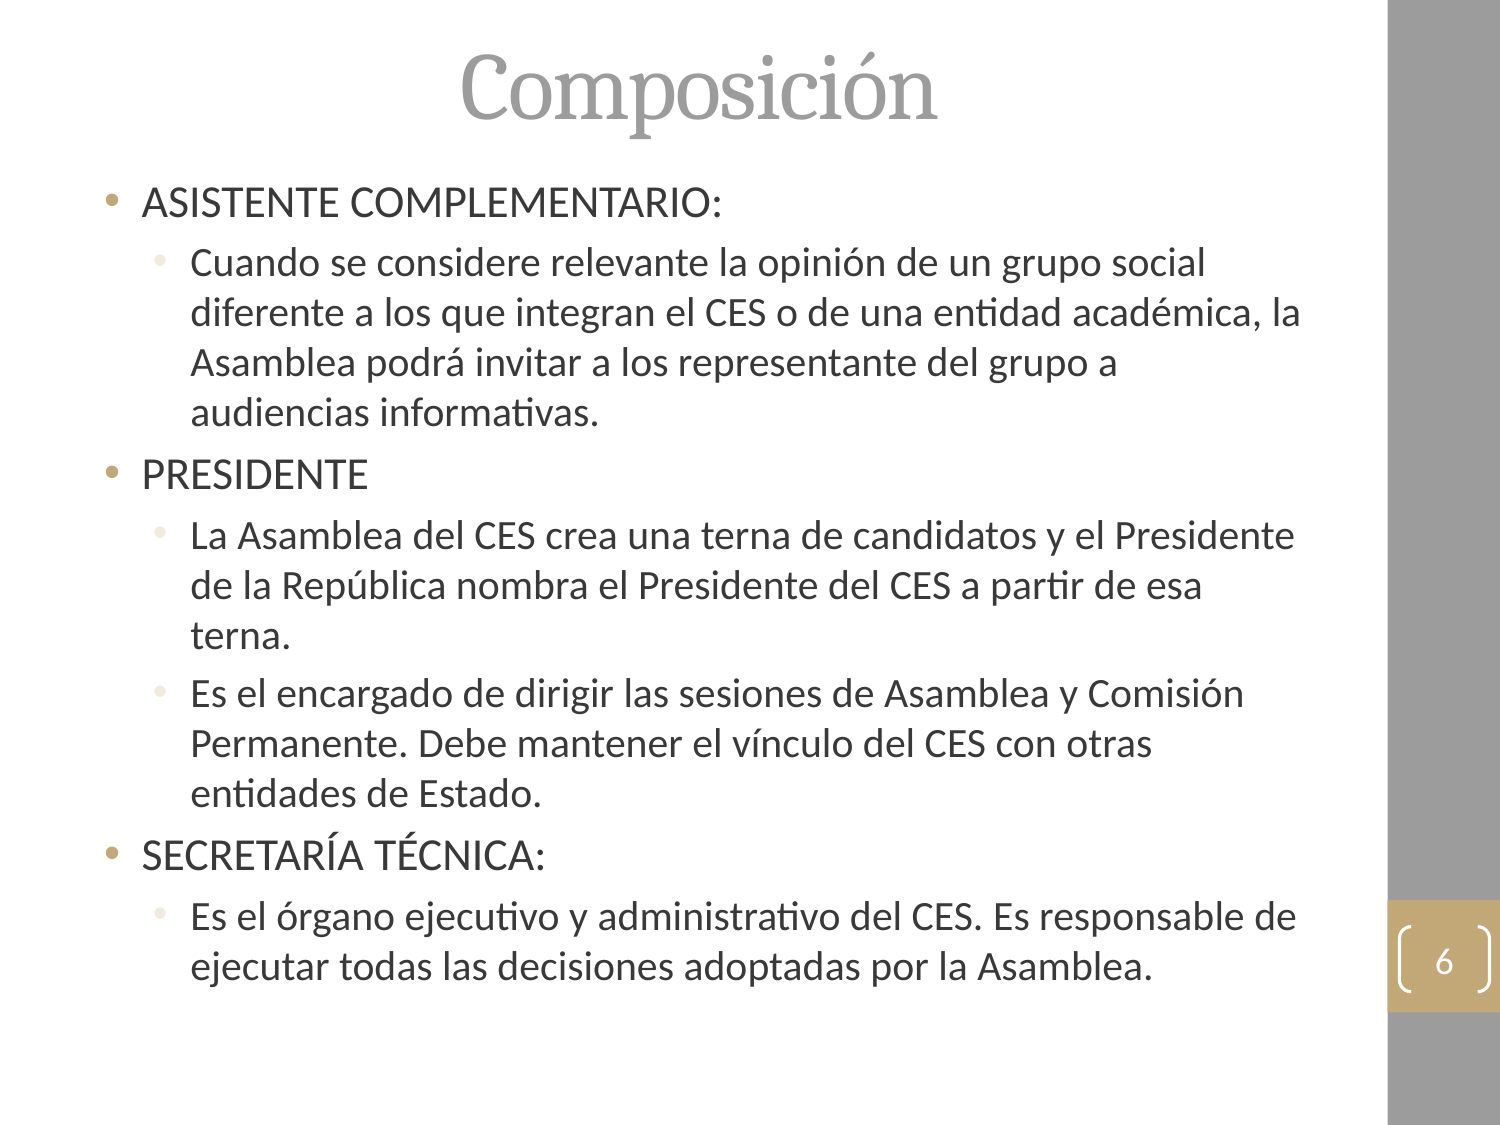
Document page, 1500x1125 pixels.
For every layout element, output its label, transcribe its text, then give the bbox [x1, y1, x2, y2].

slide_number 6 [1397, 925, 1492, 994]
list ASISTENTE COMPLEMENTARIO: Cuando se considere relevante la opinión de un grupo social diferente a los que integran el CES o de una entidad académica, la Asamblea podrá invitar a los representante del grupo a audiencias informativas. PRESIDENTE La Asamblea del CES crea una terna de candidatos y el Presidente de la República nombra el Presidente del CES a partir de esa terna. Es el encargado de dirigir las sesiones de Asamblea y Comisión Permanente. Debe mantener el vínculo del CES con otras entidades de Estado. SECRETARÍA TÉCNICA: Es el órgano ejecutivo y administrativo del CES. Es responsable de ejecutar todas las decisiones adoptadas por la Asamblea. [70, 164, 1321, 1067]
title Composición [75, 45, 1325, 233]
